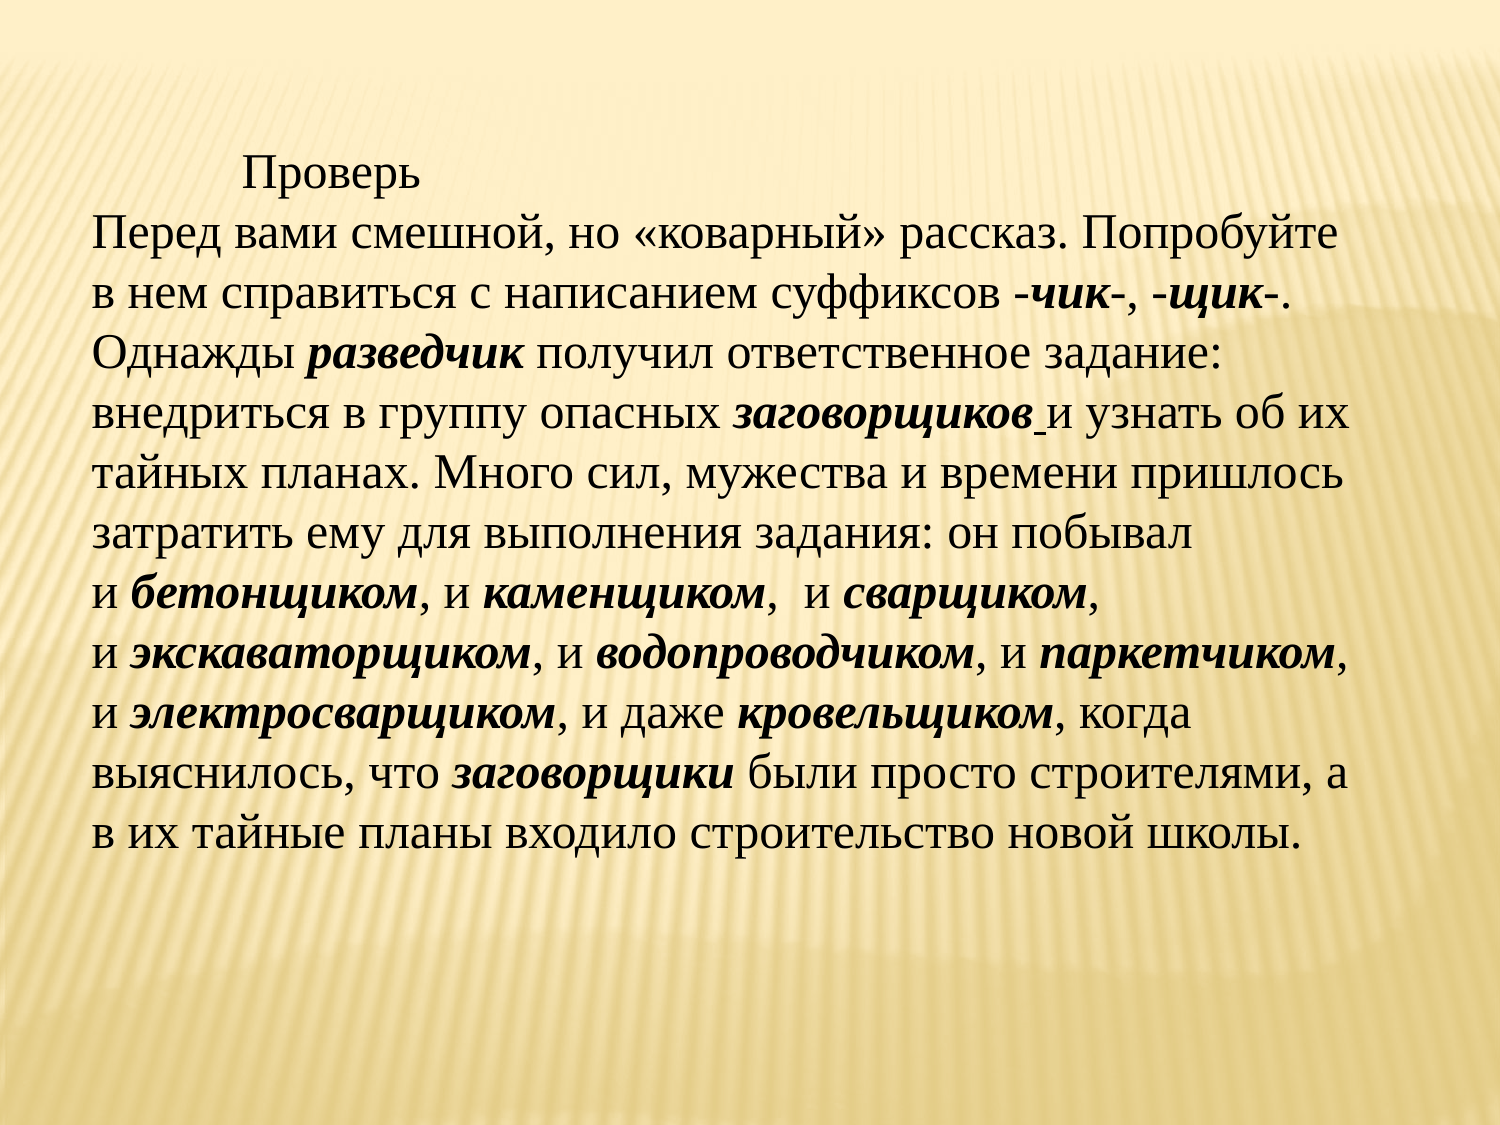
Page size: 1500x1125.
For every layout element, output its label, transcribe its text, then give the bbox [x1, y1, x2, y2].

text_box Проверь Перед вами смешной, но «коварный» рассказ. Попробуйте в нем справиться с написанием суффиксов -чик-, -щик-. Однажды разведчик получил ответственное задание: внедриться в группу опасных заговорщиков и узнать об их тайных планах. Много сил, мужества и времени пришлось затратить ему для выполнения задания: он побывал и бетонщиком, и каменщиком, и сварщиком, и экскаваторщиком, и водопроводчиком, и паркетчиком, и электросварщиком, и даже кровельщиком, когда выяснилось, что заговорщики были просто строителями, а в их тайные планы входило строительство новой школы. [76, 131, 1388, 867]
